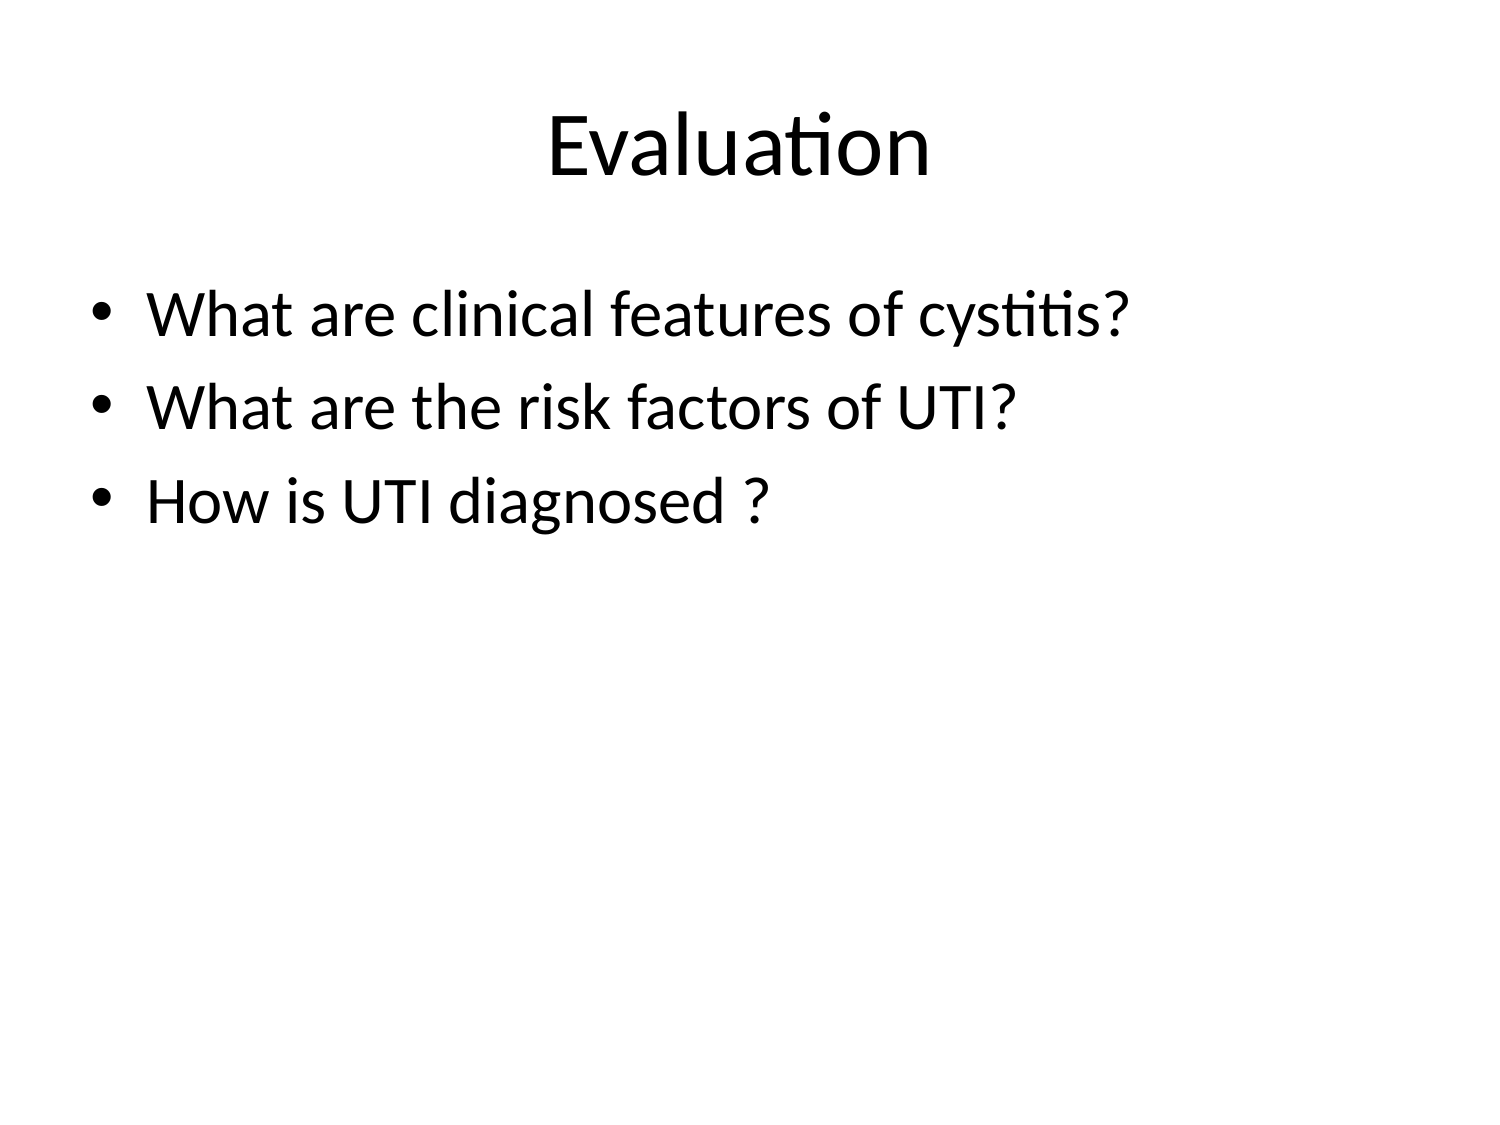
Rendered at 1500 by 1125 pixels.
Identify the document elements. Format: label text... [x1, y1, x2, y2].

list What are clinical features of cystitis? What are the risk factors of UTI? How is UTI diagnosed ? [75, 262, 1425, 1005]
title Evaluation [75, 45, 1425, 233]
